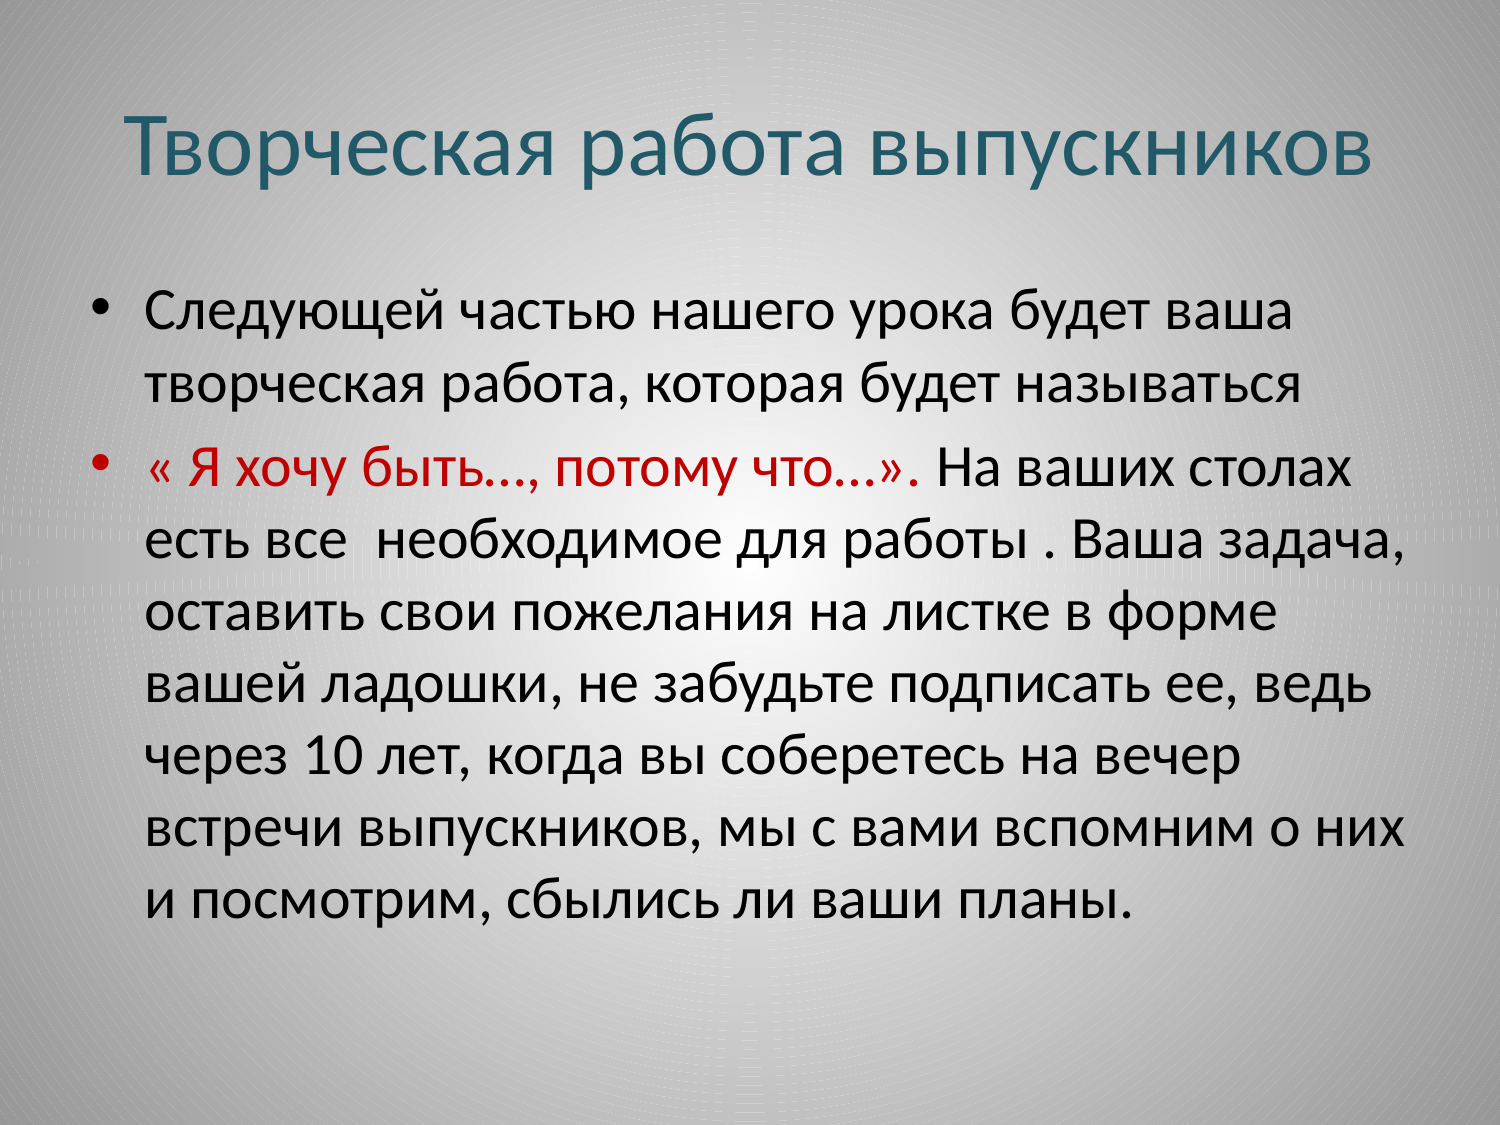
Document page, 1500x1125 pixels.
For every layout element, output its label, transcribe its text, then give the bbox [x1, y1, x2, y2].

title Творческая работа выпускников [75, 45, 1425, 233]
list Следующей частью нашего урока будет ваша творческая работа, которая будет называться « Я хочу быть…, потому что…». На ваших столах есть все необходимое для работы . Ваша задача, оставить свои пожелания на листке в форме вашей ладошки, не забудьте подписать ее, ведь через 10 лет, когда вы соберетесь на вечер встречи выпускников, мы с вами вспомним о них и посмотрим, сбылись ли ваши планы. [75, 262, 1425, 1005]
